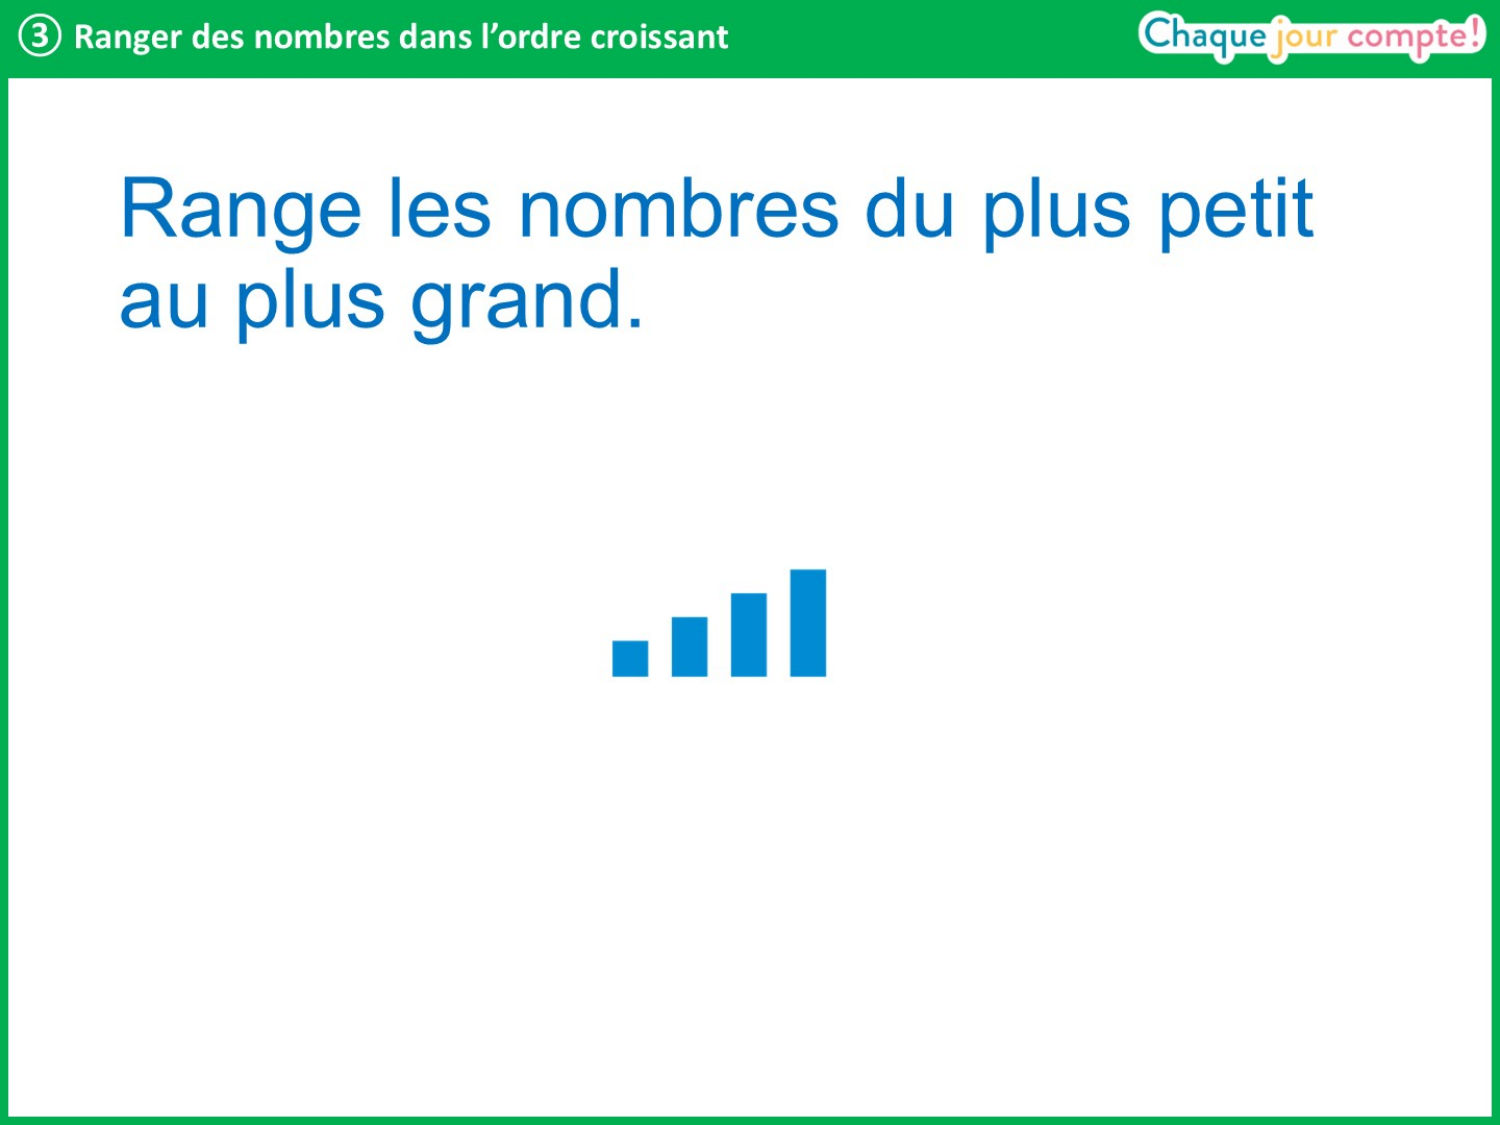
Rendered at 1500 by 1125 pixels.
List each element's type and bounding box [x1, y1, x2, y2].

list [0, 0, 1500, 1125]
